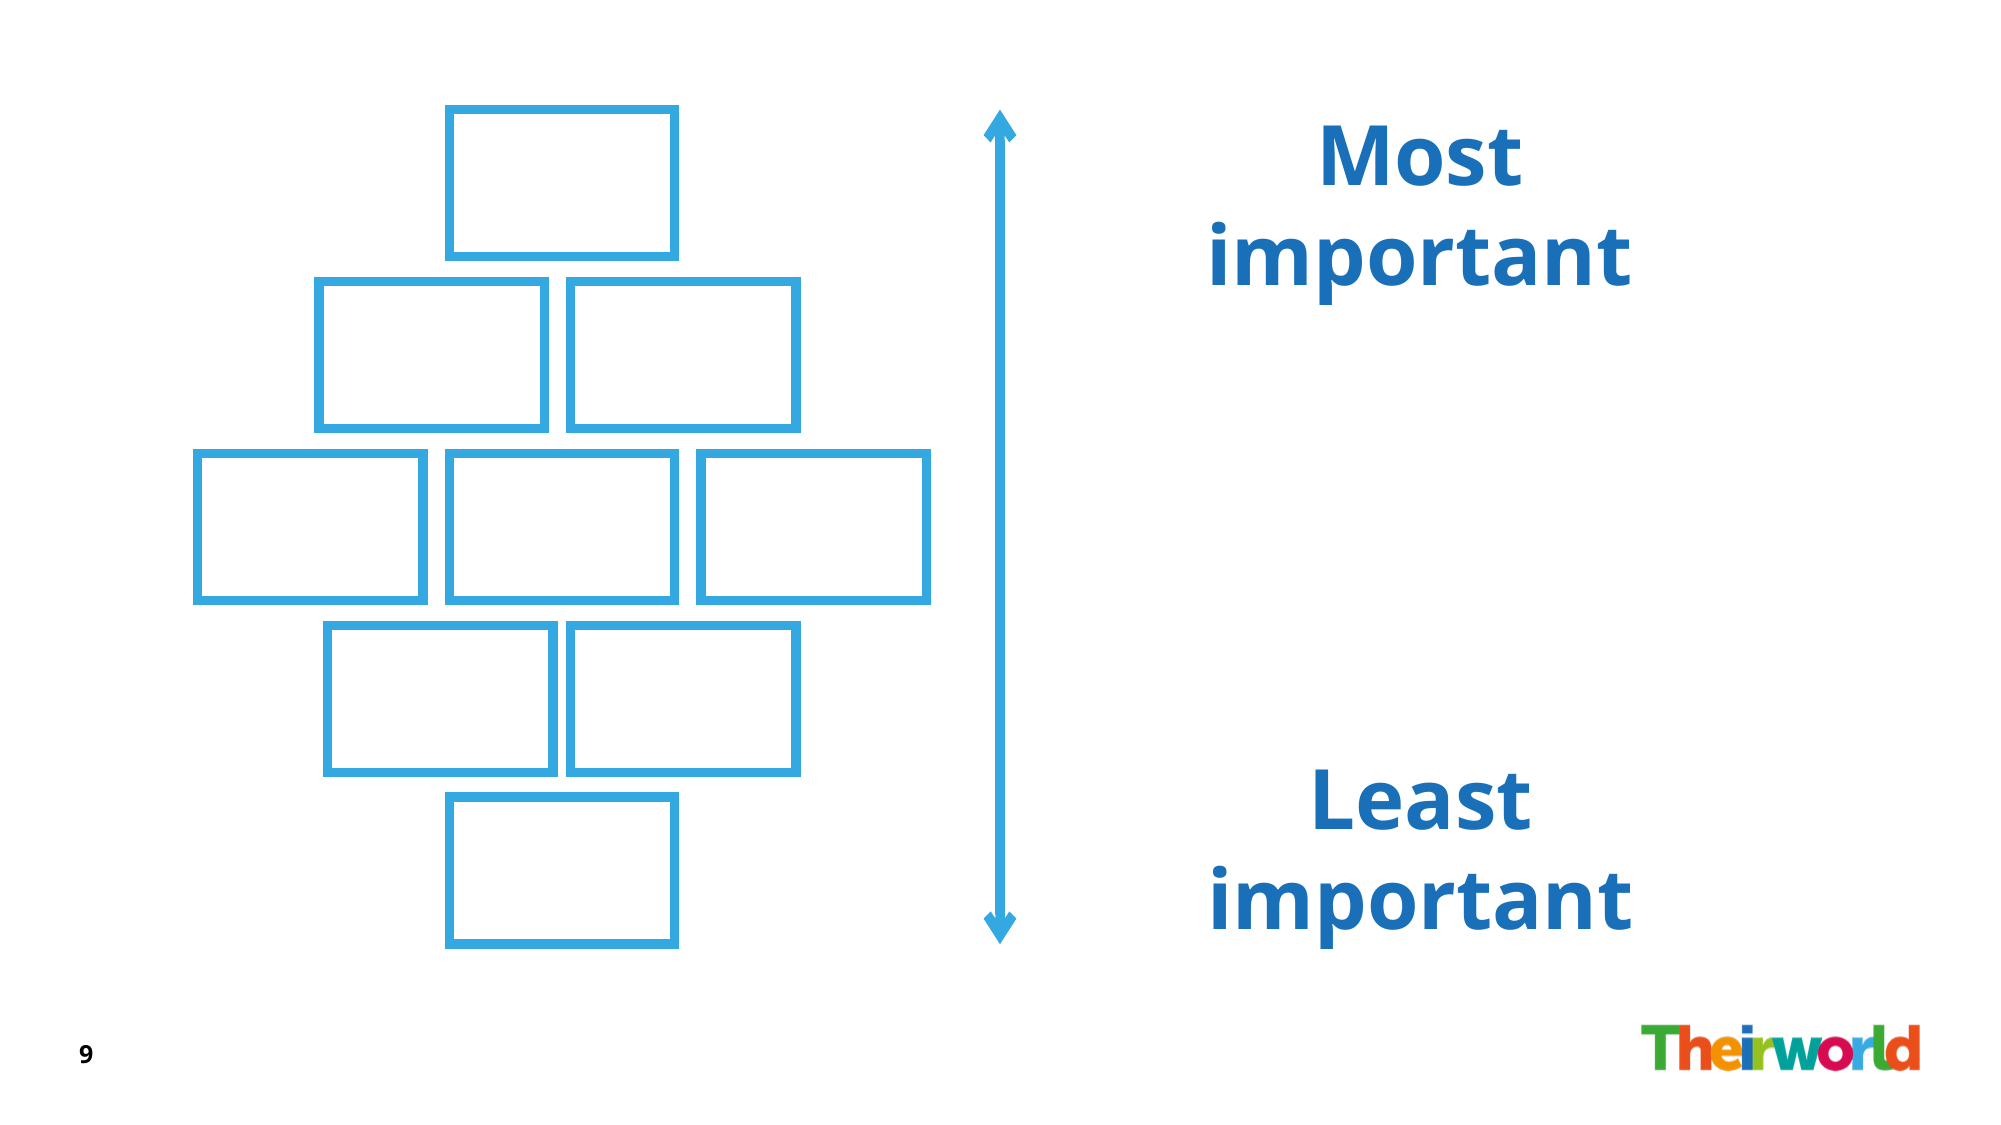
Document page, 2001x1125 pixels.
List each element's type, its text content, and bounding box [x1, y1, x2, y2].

slide_number 9 [79, 1023, 190, 1073]
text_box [197, 109, 927, 945]
picture [1633, 1014, 1928, 1082]
text_box Least important [1127, 739, 1715, 954]
text_box Most important [1126, 95, 1714, 310]
